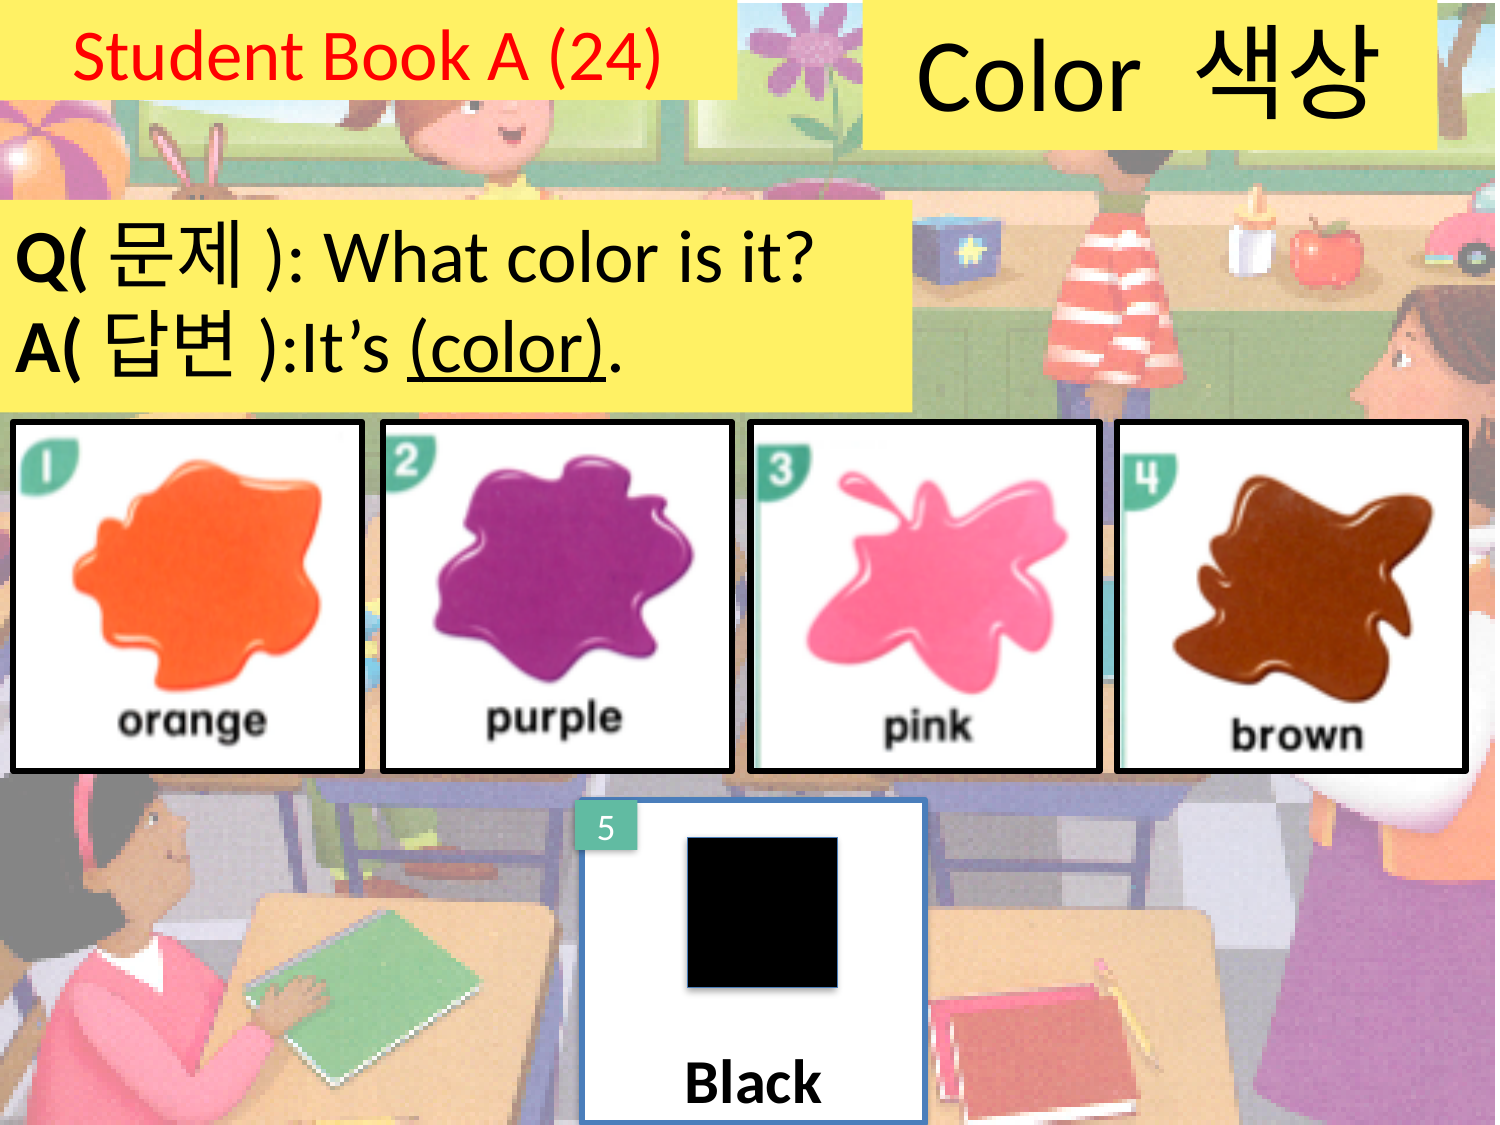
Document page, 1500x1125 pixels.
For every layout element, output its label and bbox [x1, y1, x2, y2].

text_box [574, 799, 926, 1124]
picture [0, 0, 1500, 1125]
